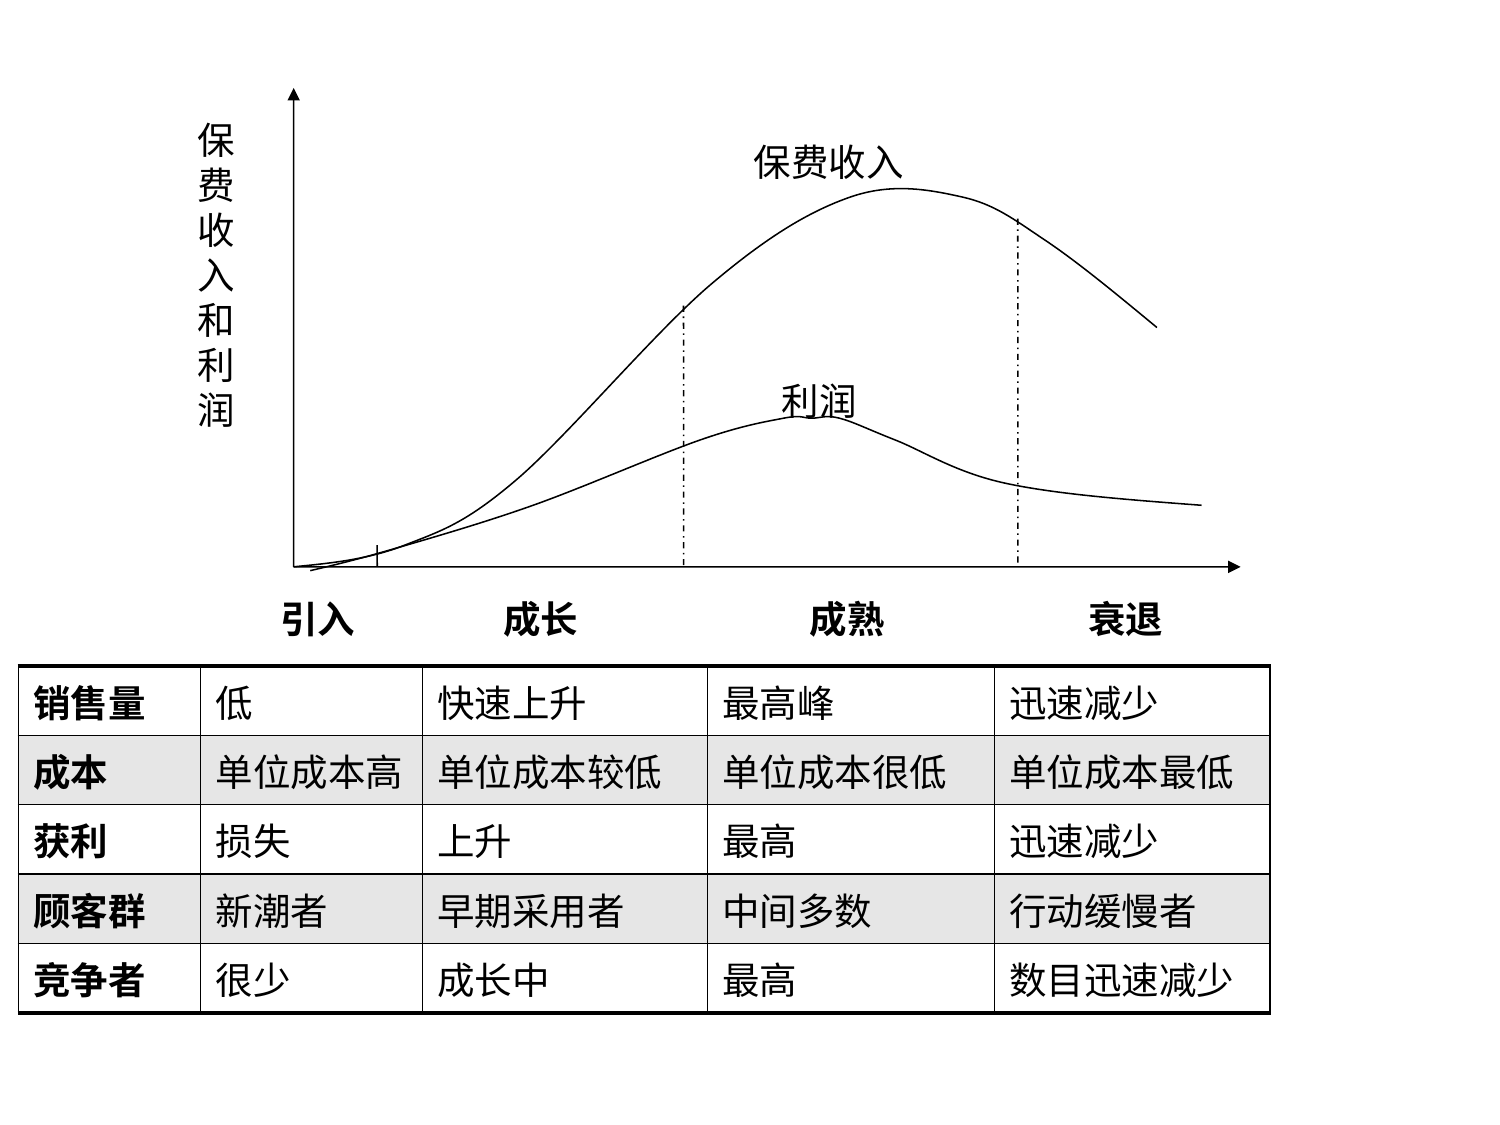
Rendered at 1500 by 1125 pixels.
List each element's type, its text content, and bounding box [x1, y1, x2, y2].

table_header 迅速减少 [995, 668, 1269, 735]
table_cell 行动缓慢者 [995, 875, 1269, 943]
table_cell 很少 [201, 944, 422, 1011]
table_cell 单位成本很低 [708, 736, 994, 804]
table_cell 最高 [708, 805, 994, 873]
table_cell 顾客群 [19, 875, 200, 943]
table_cell 获利 [19, 805, 200, 873]
table_cell 成本 [19, 736, 200, 804]
table_cell 竞争者 [19, 944, 200, 1011]
table_cell 中间多数 [708, 875, 994, 943]
table_cell 最高 [708, 944, 994, 1011]
table_cell 迅速减少 [995, 805, 1269, 873]
table_cell 早期采用者 [423, 875, 707, 943]
table_cell 上升 [423, 805, 707, 873]
table_cell 成长中 [423, 944, 707, 1011]
table_header 最高峰 [708, 668, 994, 735]
table_header 快速上升 [423, 668, 707, 735]
table_cell 损失 [201, 805, 422, 873]
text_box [171, 66, 1258, 654]
table_header 销售量 [19, 668, 200, 735]
table_cell 新潮者 [201, 875, 422, 943]
table_header 低 [201, 668, 422, 735]
table_cell 数目迅速减少 [995, 944, 1269, 1011]
table_cell 单位成本最低 [995, 736, 1269, 804]
table_cell 单位成本高 [201, 736, 422, 804]
table_cell 单位成本较低 [423, 736, 707, 804]
